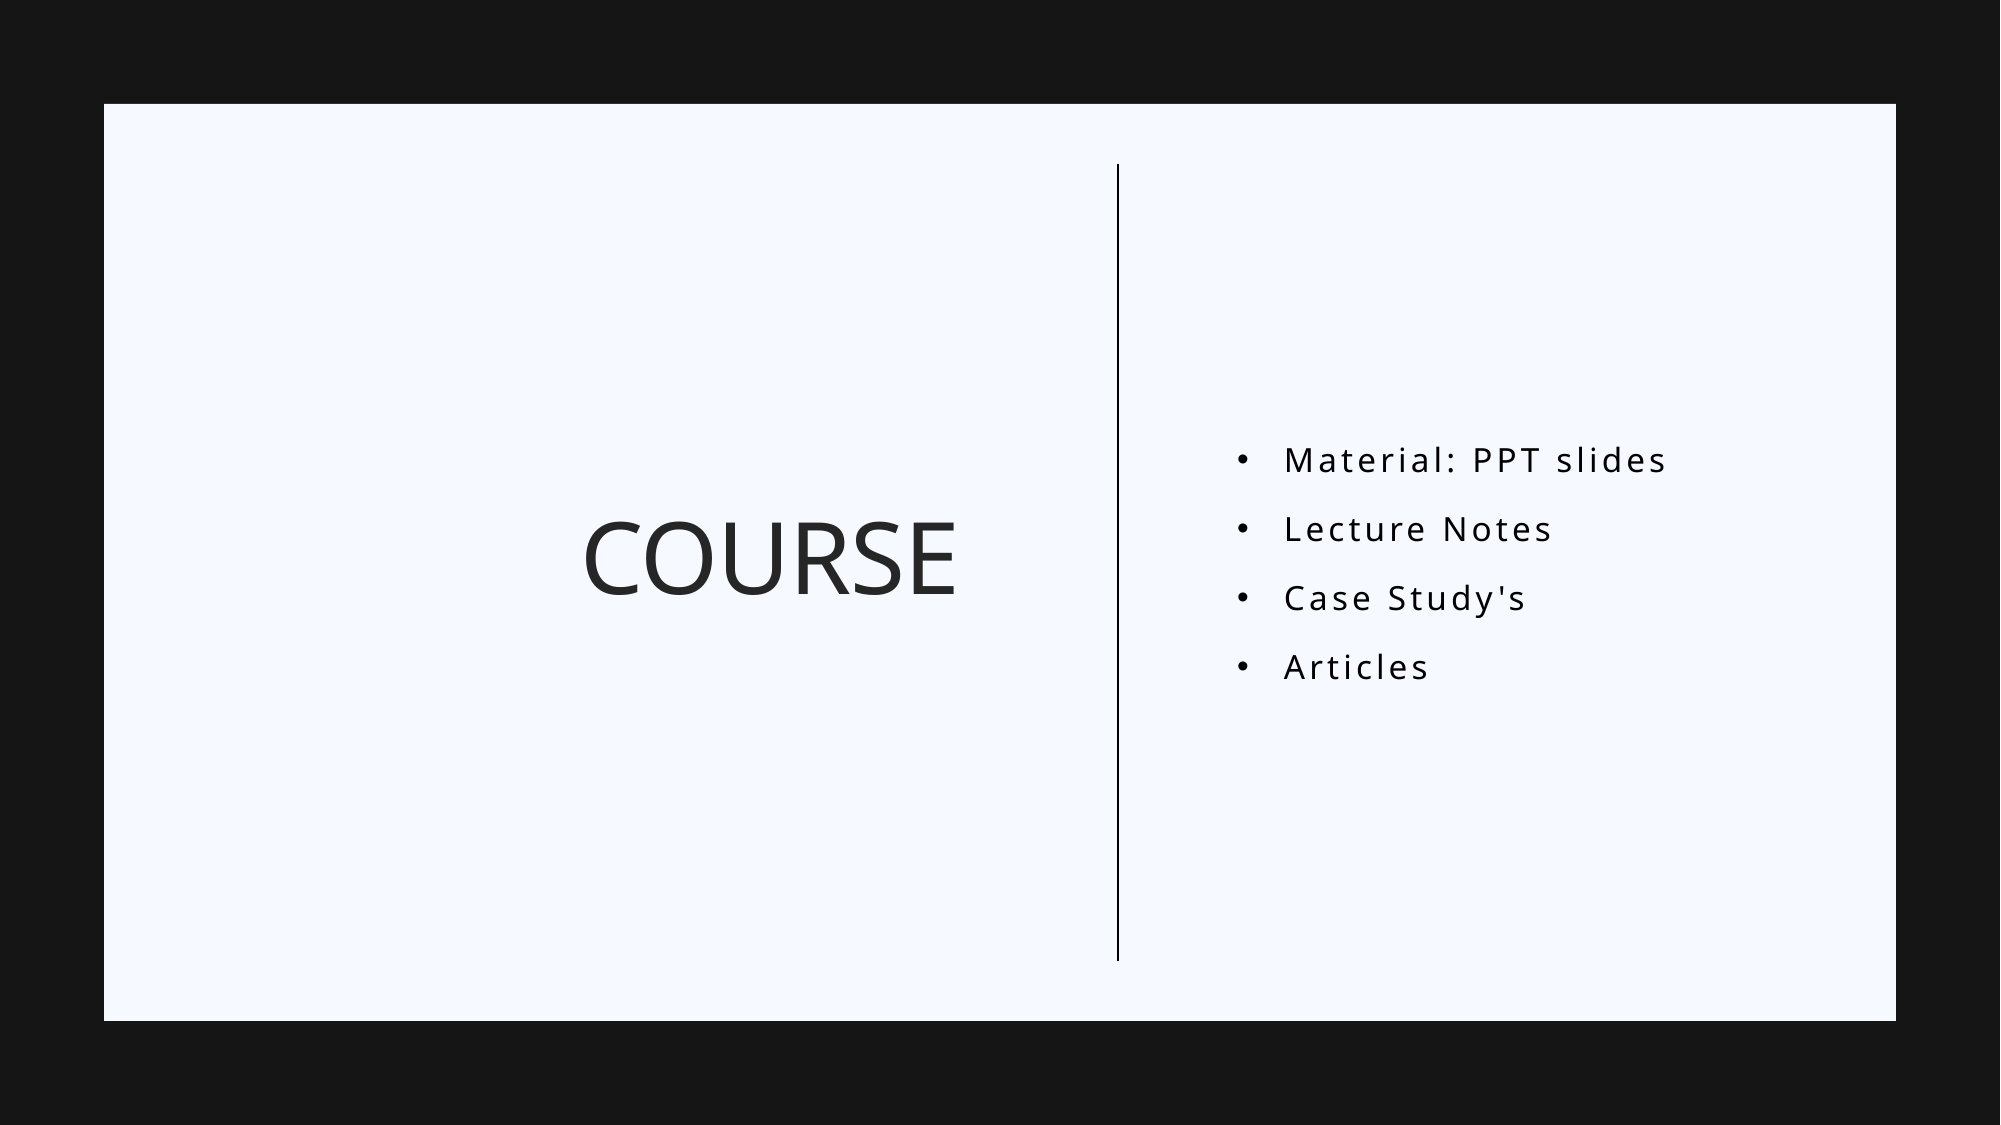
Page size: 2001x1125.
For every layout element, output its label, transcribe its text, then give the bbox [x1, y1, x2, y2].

title Course [104, 514, 1000, 611]
list Material: PPT slides Lecture Notes Case Study's Articles [1237, 136, 1896, 989]
